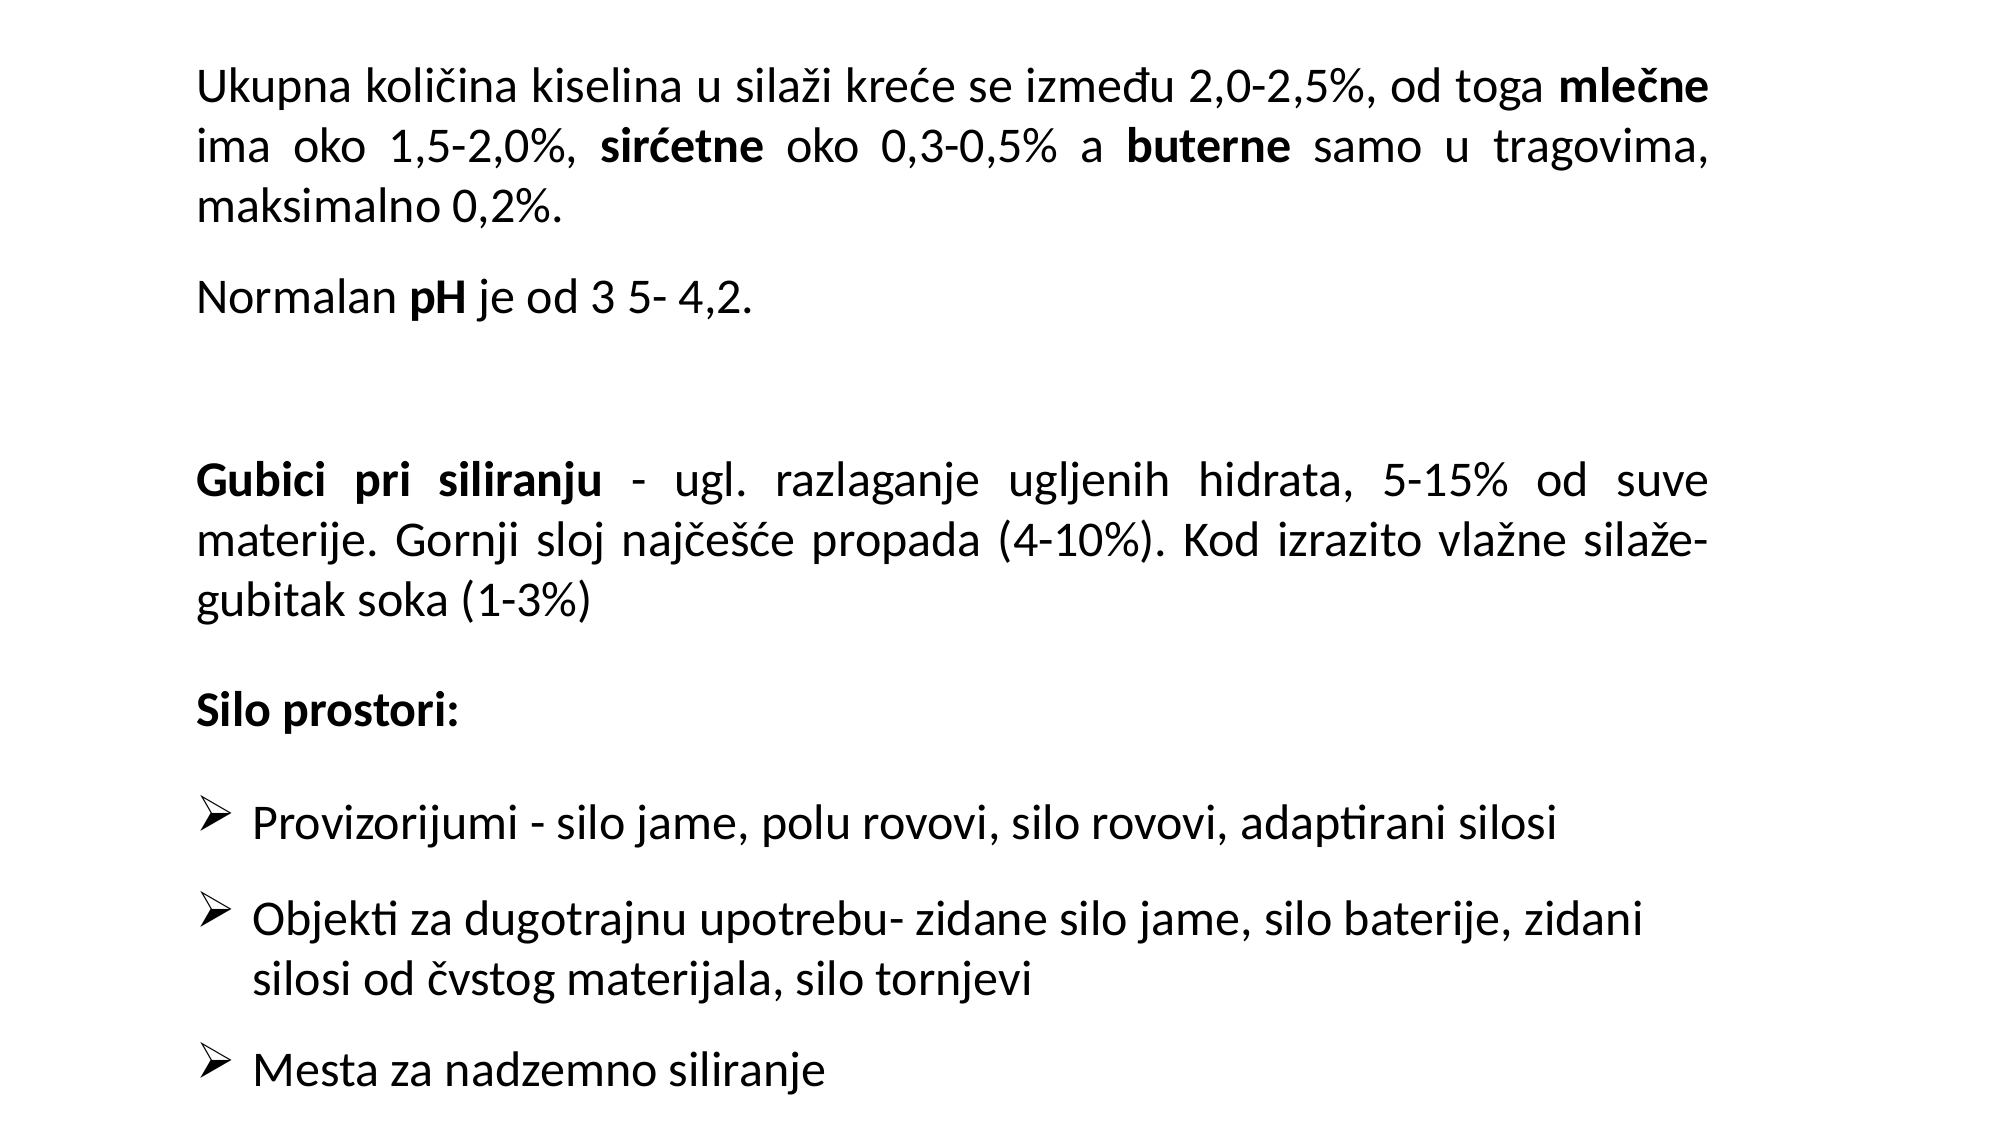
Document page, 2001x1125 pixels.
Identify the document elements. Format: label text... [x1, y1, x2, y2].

text_box Ukupna količina kiselina u silaži kreće se između 2,0-2,5%, od toga mlečne ima oko 1,5-2,0%, sirćetne oko 0,3-0,5% a buterne samo u tragovima, maksimalno 0,2%. Normalan pH je od 3 5- 4,2. Gubici pri siliranju - ugl. razlaganje ugljenih hidrata, 5-15% od suve materije. Gornji sloj najčešće propada (4-10%). Kod izrazito vlažne silaže-gubitak soka (1-3%) Silo prostori: Provizorijumi - silo jame, polu rovovi, silo rovovi, adaptirani silosi Objekti za dugotrajnu upotrebu- zidane silo jame, silo baterije, zidani silosi od čvstog materijala, silo tornjevi Mesta za nadzemno siliranje [181, 44, 1725, 1104]
